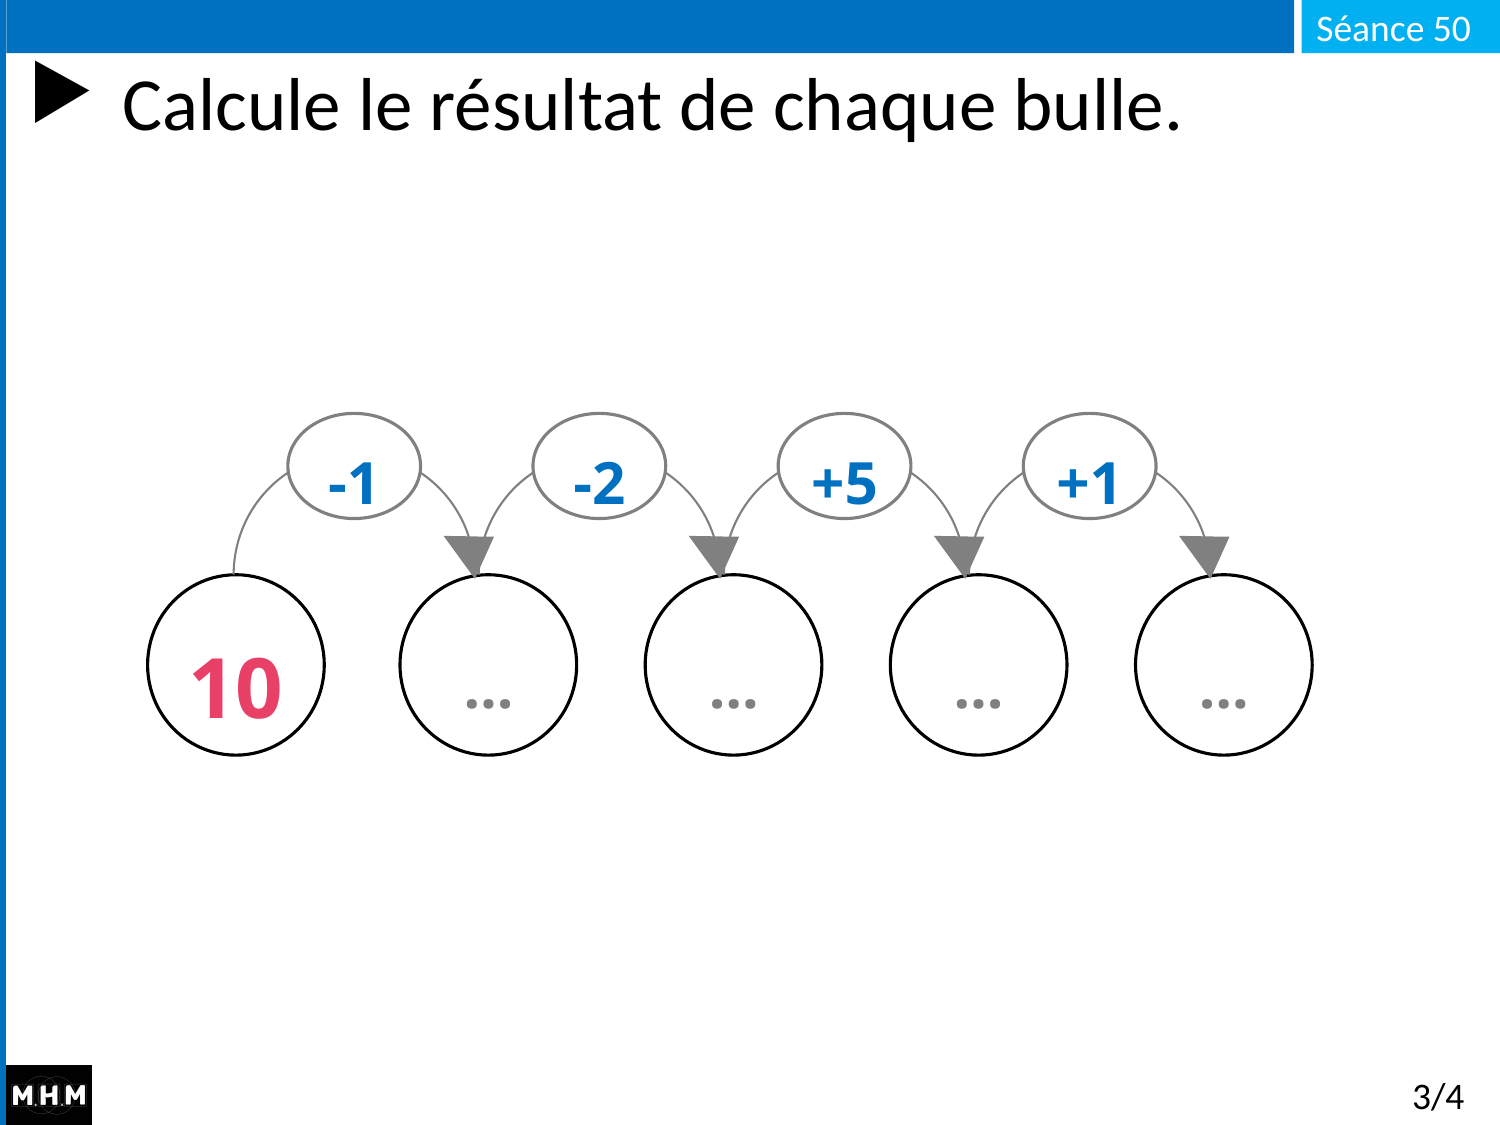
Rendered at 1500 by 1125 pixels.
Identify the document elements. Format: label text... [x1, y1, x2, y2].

title Calcule le résultat de chaque bulle. [13, 58, 1397, 154]
picture [6, 1065, 92, 1125]
text_box 3/4 [1397, 1064, 1480, 1125]
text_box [147, 413, 1313, 756]
